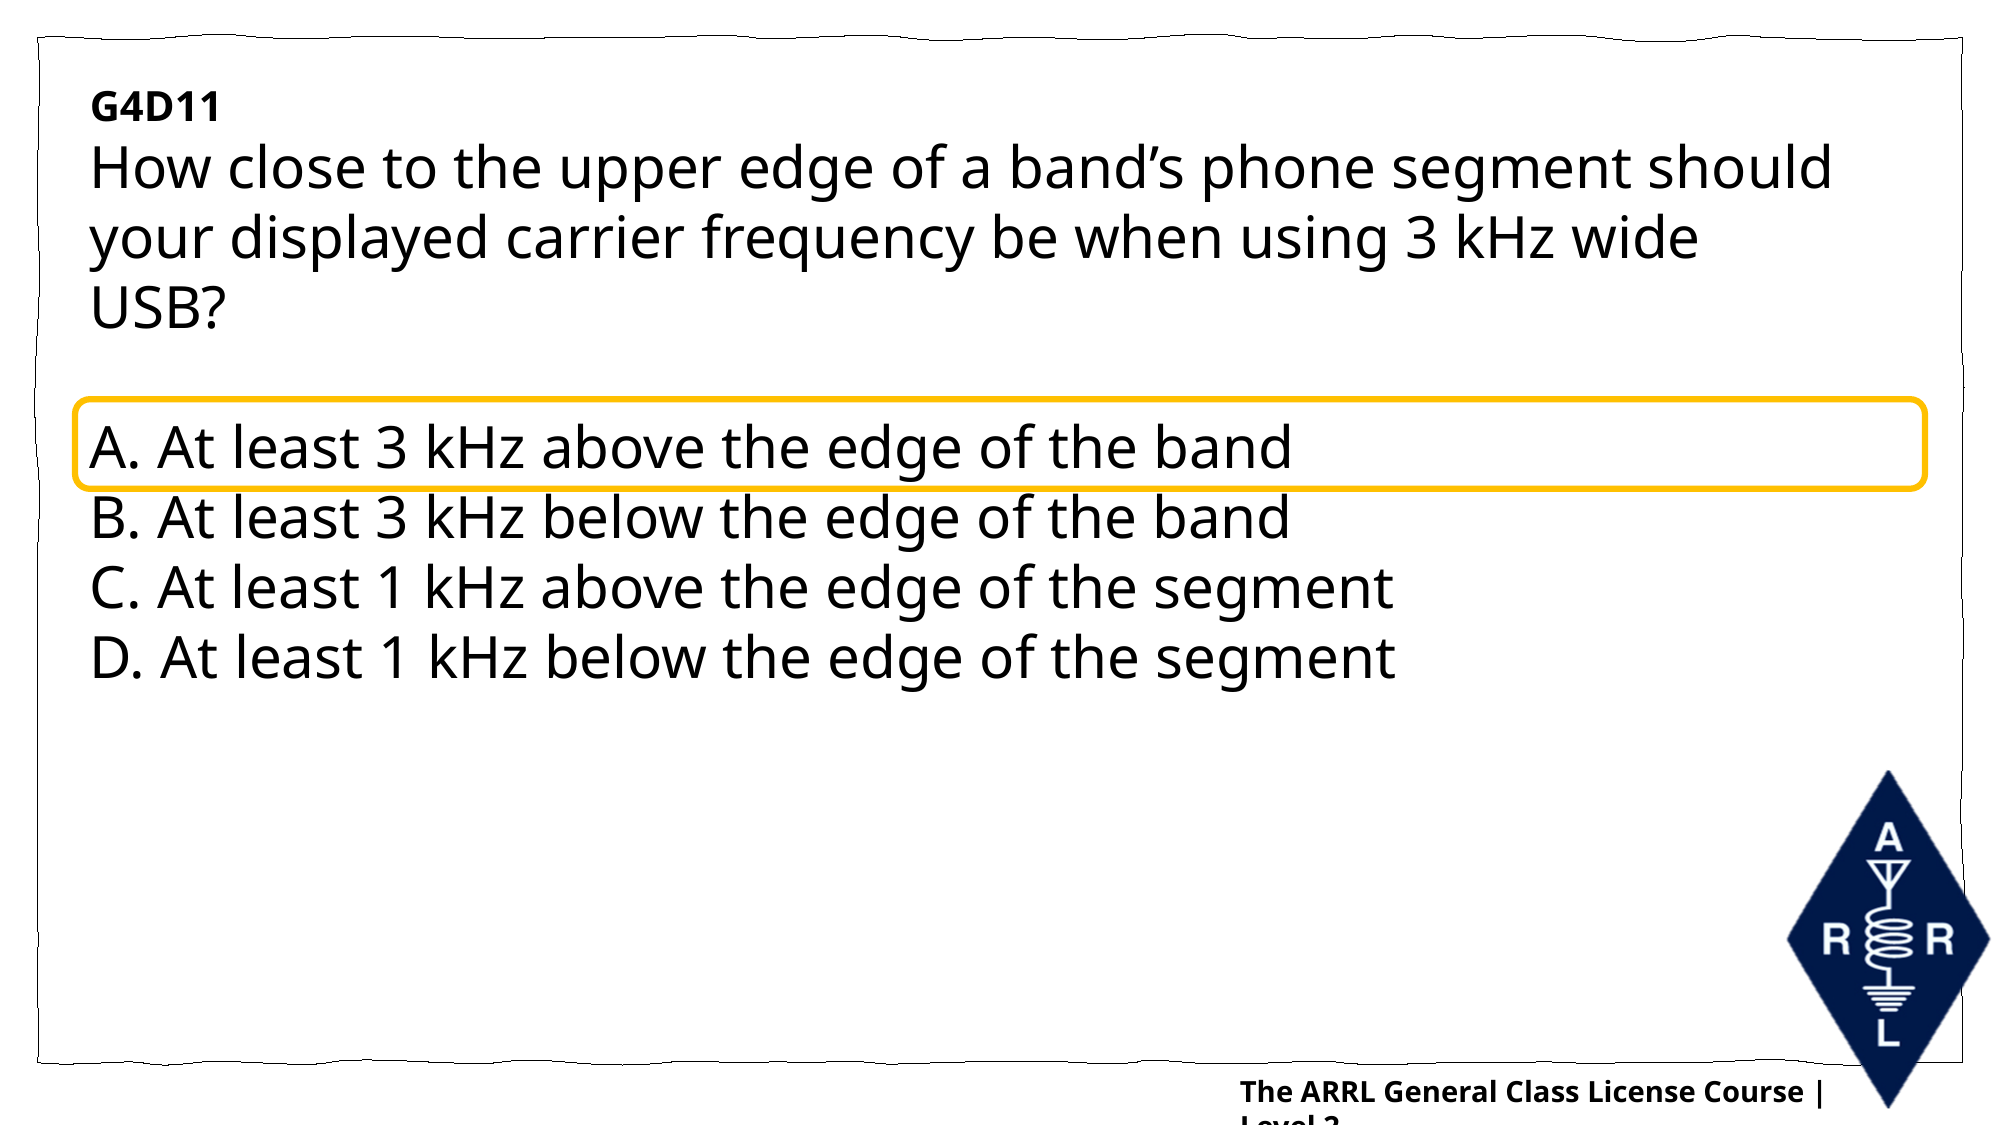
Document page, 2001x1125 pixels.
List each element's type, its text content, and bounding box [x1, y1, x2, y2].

picture [1773, 752, 1999, 1125]
text_box [73, 398, 1927, 490]
text_box G4D11 How close to the upper edge of a band’s phone segment should your displayed carrier frequency be when using 3 kHz wide USB? A. At least 3 kHz above the edge of the band B. At least 3 kHz below the edge of the band C. At least 1 kHz above the edge of the segment D. At least 1 kHz below the edge of the segment [75, 72, 1850, 406]
text_box G4D11 How close to the upper edge of a band’s phone segment should your displayed carrier frequency be when using 3 kHz wide USB? A. At least 3 kHz above the edge of the band B. At least 3 kHz below the edge of the band C. At least 1 kHz above the edge of the segment D. At least 1 kHz below the edge of the segment [75, 482, 1850, 698]
